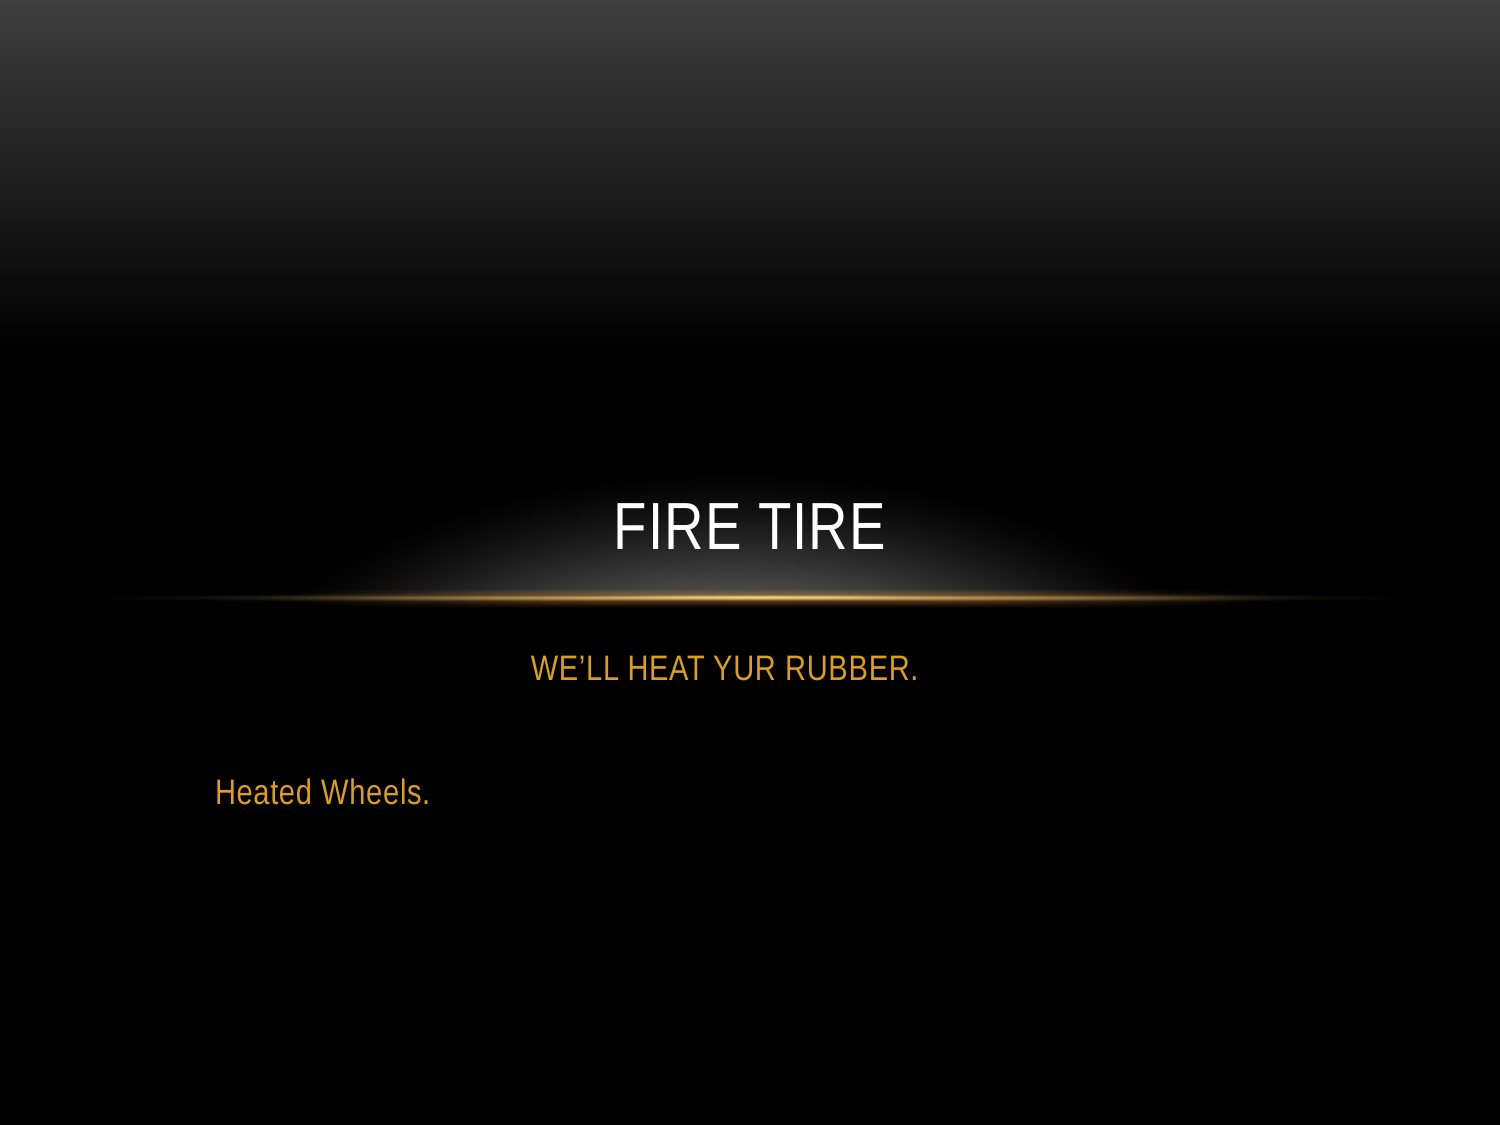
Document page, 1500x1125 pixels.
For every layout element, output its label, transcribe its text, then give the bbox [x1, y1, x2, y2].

title FIRE TIRE [112, 329, 1388, 571]
subtitle WE’LL HEAT YUR RUBBER. Heated Wheels. [200, 637, 1250, 925]
picture [0, 0, 1500, 750]
